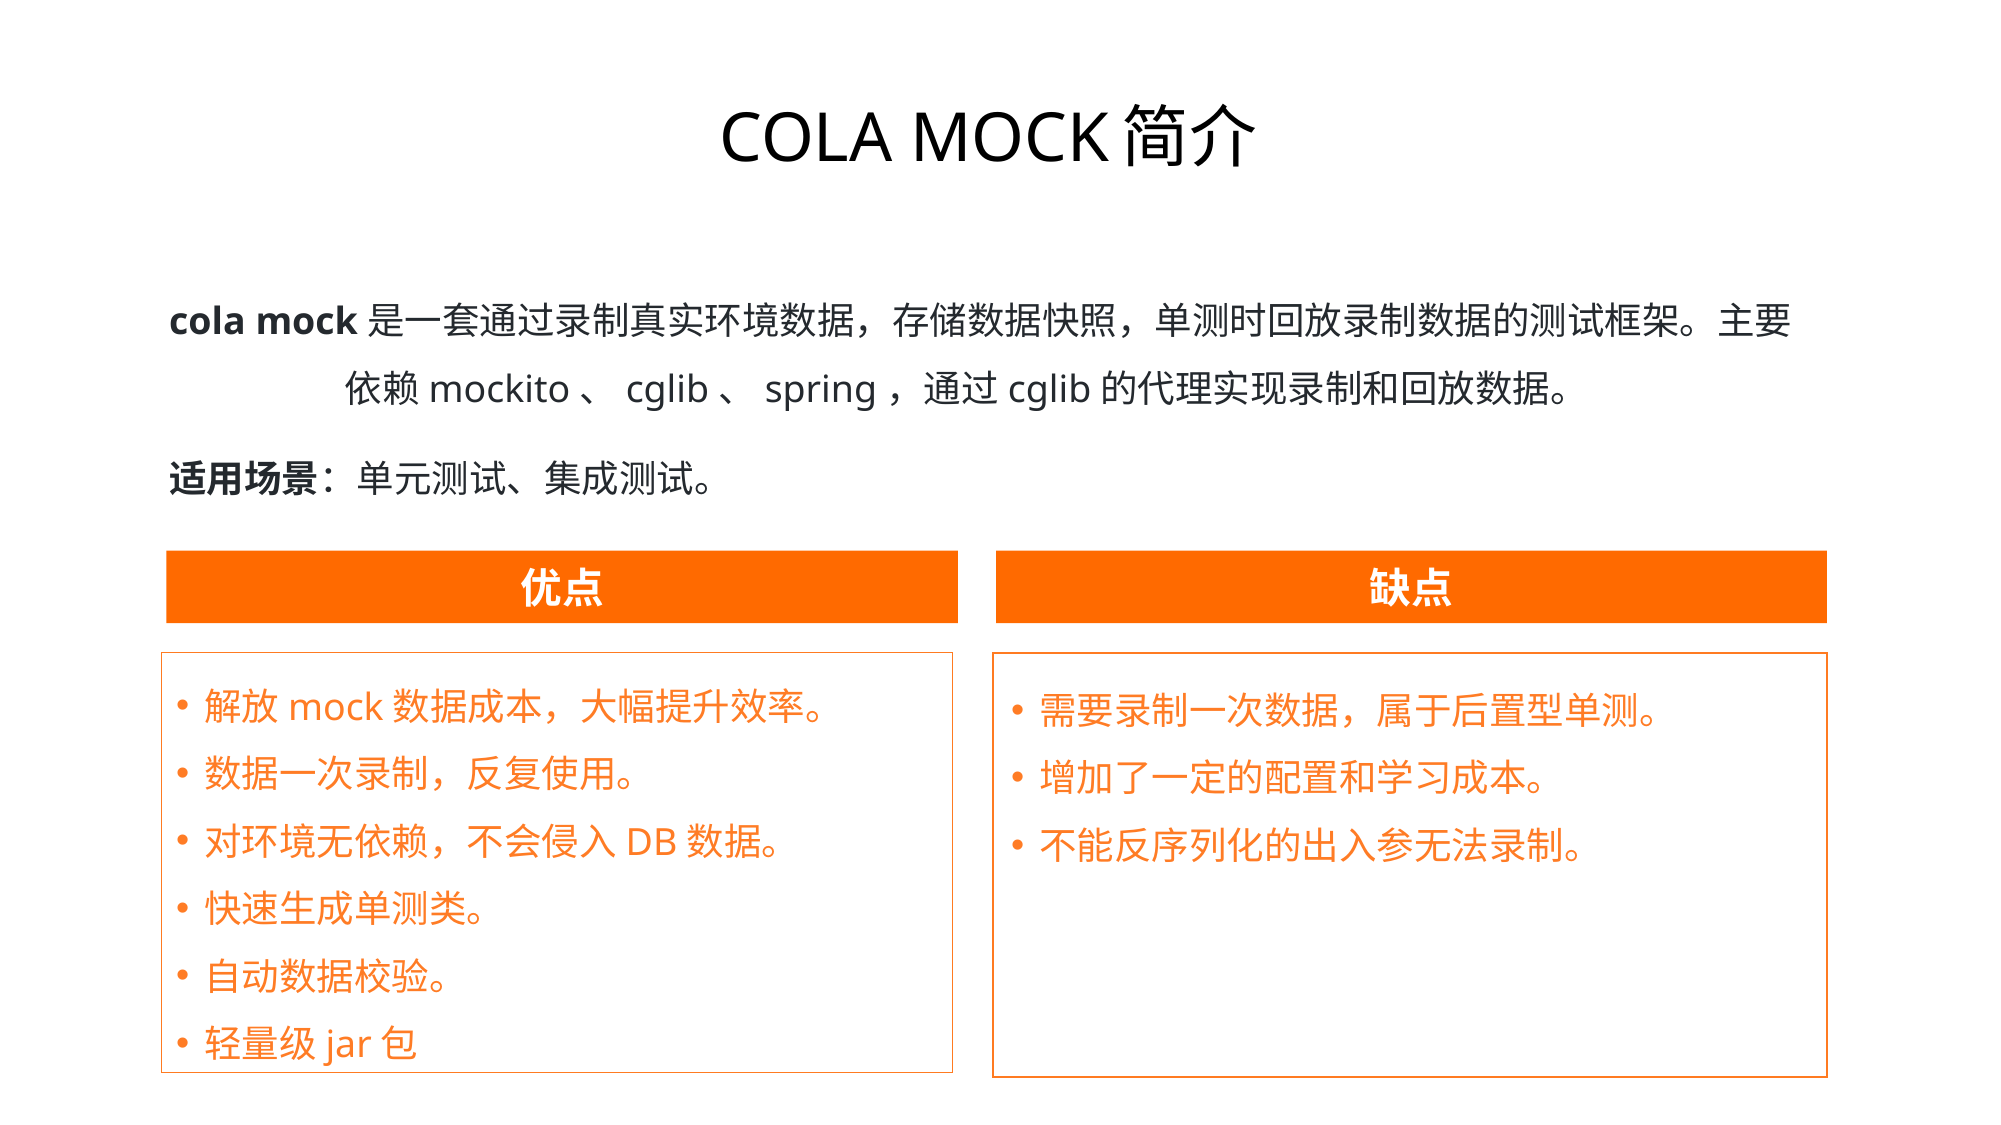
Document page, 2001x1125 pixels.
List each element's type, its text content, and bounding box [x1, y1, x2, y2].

text_box 缺点 [996, 550, 1827, 624]
text_box [993, 652, 1827, 1077]
text_box 优点 [166, 550, 958, 624]
text_box 解放mock数据成本，大幅提升效率。 数据一次录制，反复使用。 对环境无依赖，不会侵入DB数据。 快速生成单测类。 自动数据校验。 轻量级jar包 [161, 652, 953, 1073]
text_box 需要录制一次数据，属于后置型单测。 增加了一定的配置和学习成本。 不能反序列化的出入参无法录制。 [996, 656, 1788, 920]
text_box cola mock是一套通过录制真实环境数据，存储数据快照，单测时回放录制数据的测试框架。主要 依赖mockito、cglib、spring，通过cglib的代理实现录制和回放数据。 适用场景：单元测试、集成测试。 [154, 267, 1827, 507]
title COLA MOCK简介 [208, 95, 1769, 185]
